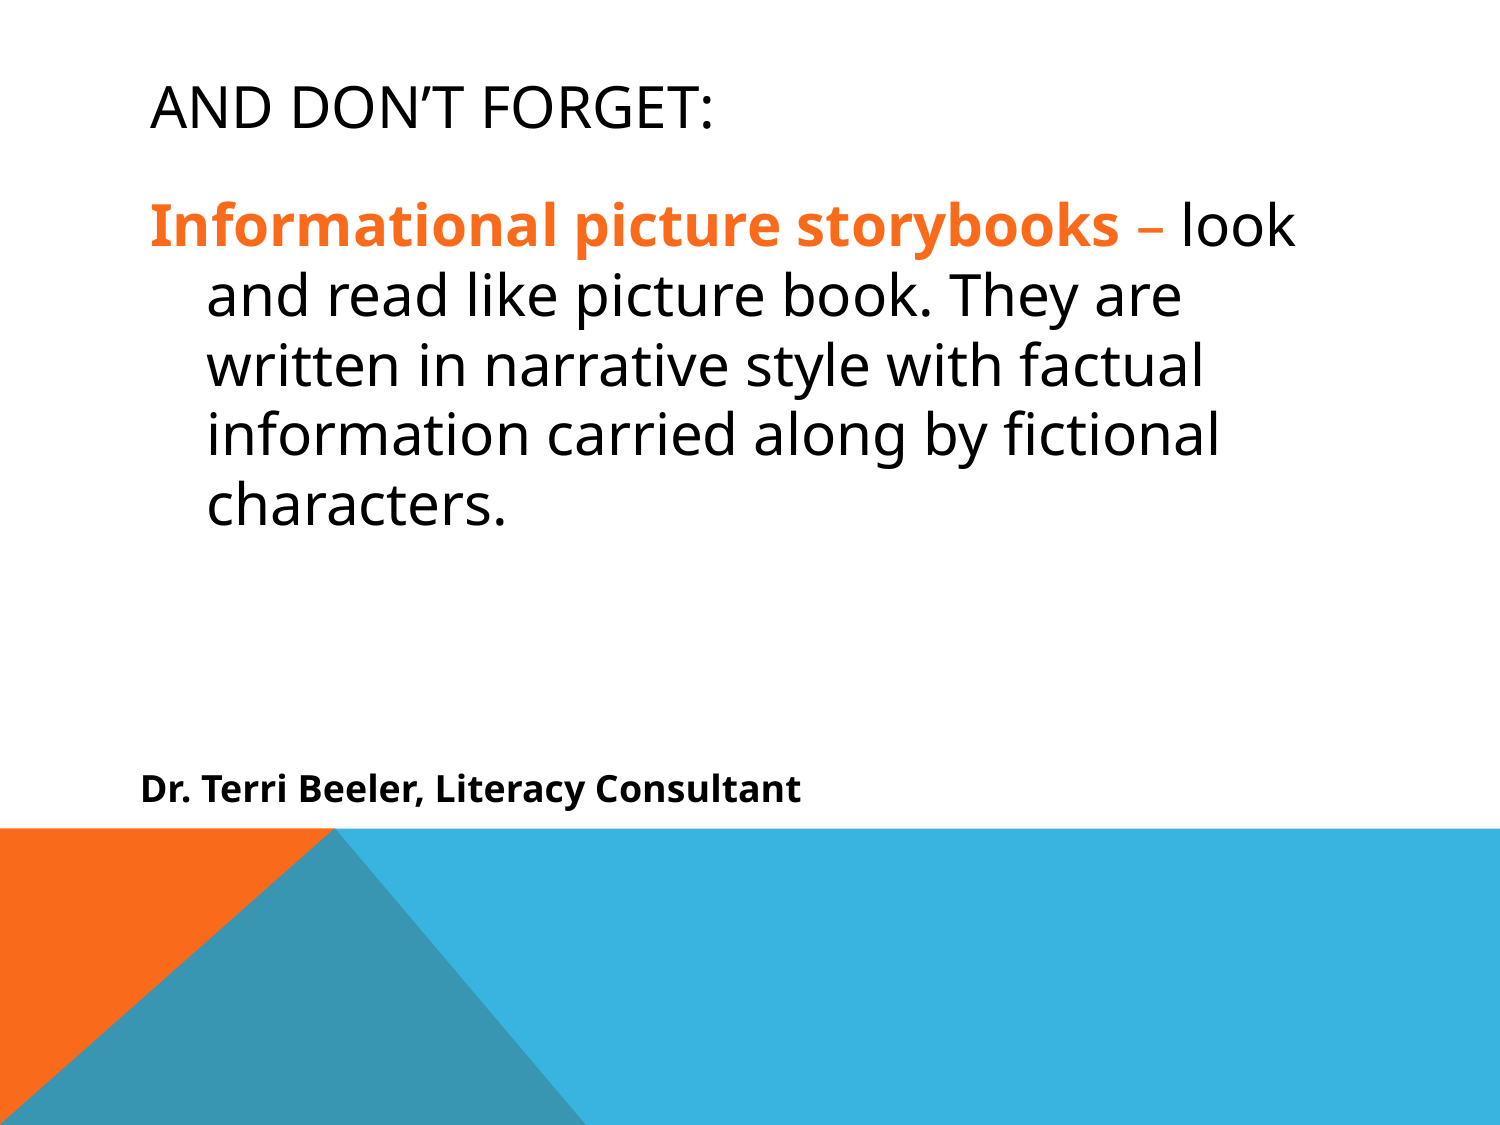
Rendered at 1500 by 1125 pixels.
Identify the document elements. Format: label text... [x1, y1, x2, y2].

list Informational picture storybooks – look and read like picture book. They are written in narrative style with factual information carried along by fictional characters. [135, 180, 1369, 768]
title And don’t forget: [135, 60, 1369, 150]
text_box Dr. Terri Beeler, Literacy Consultant [124, 532, 1045, 817]
